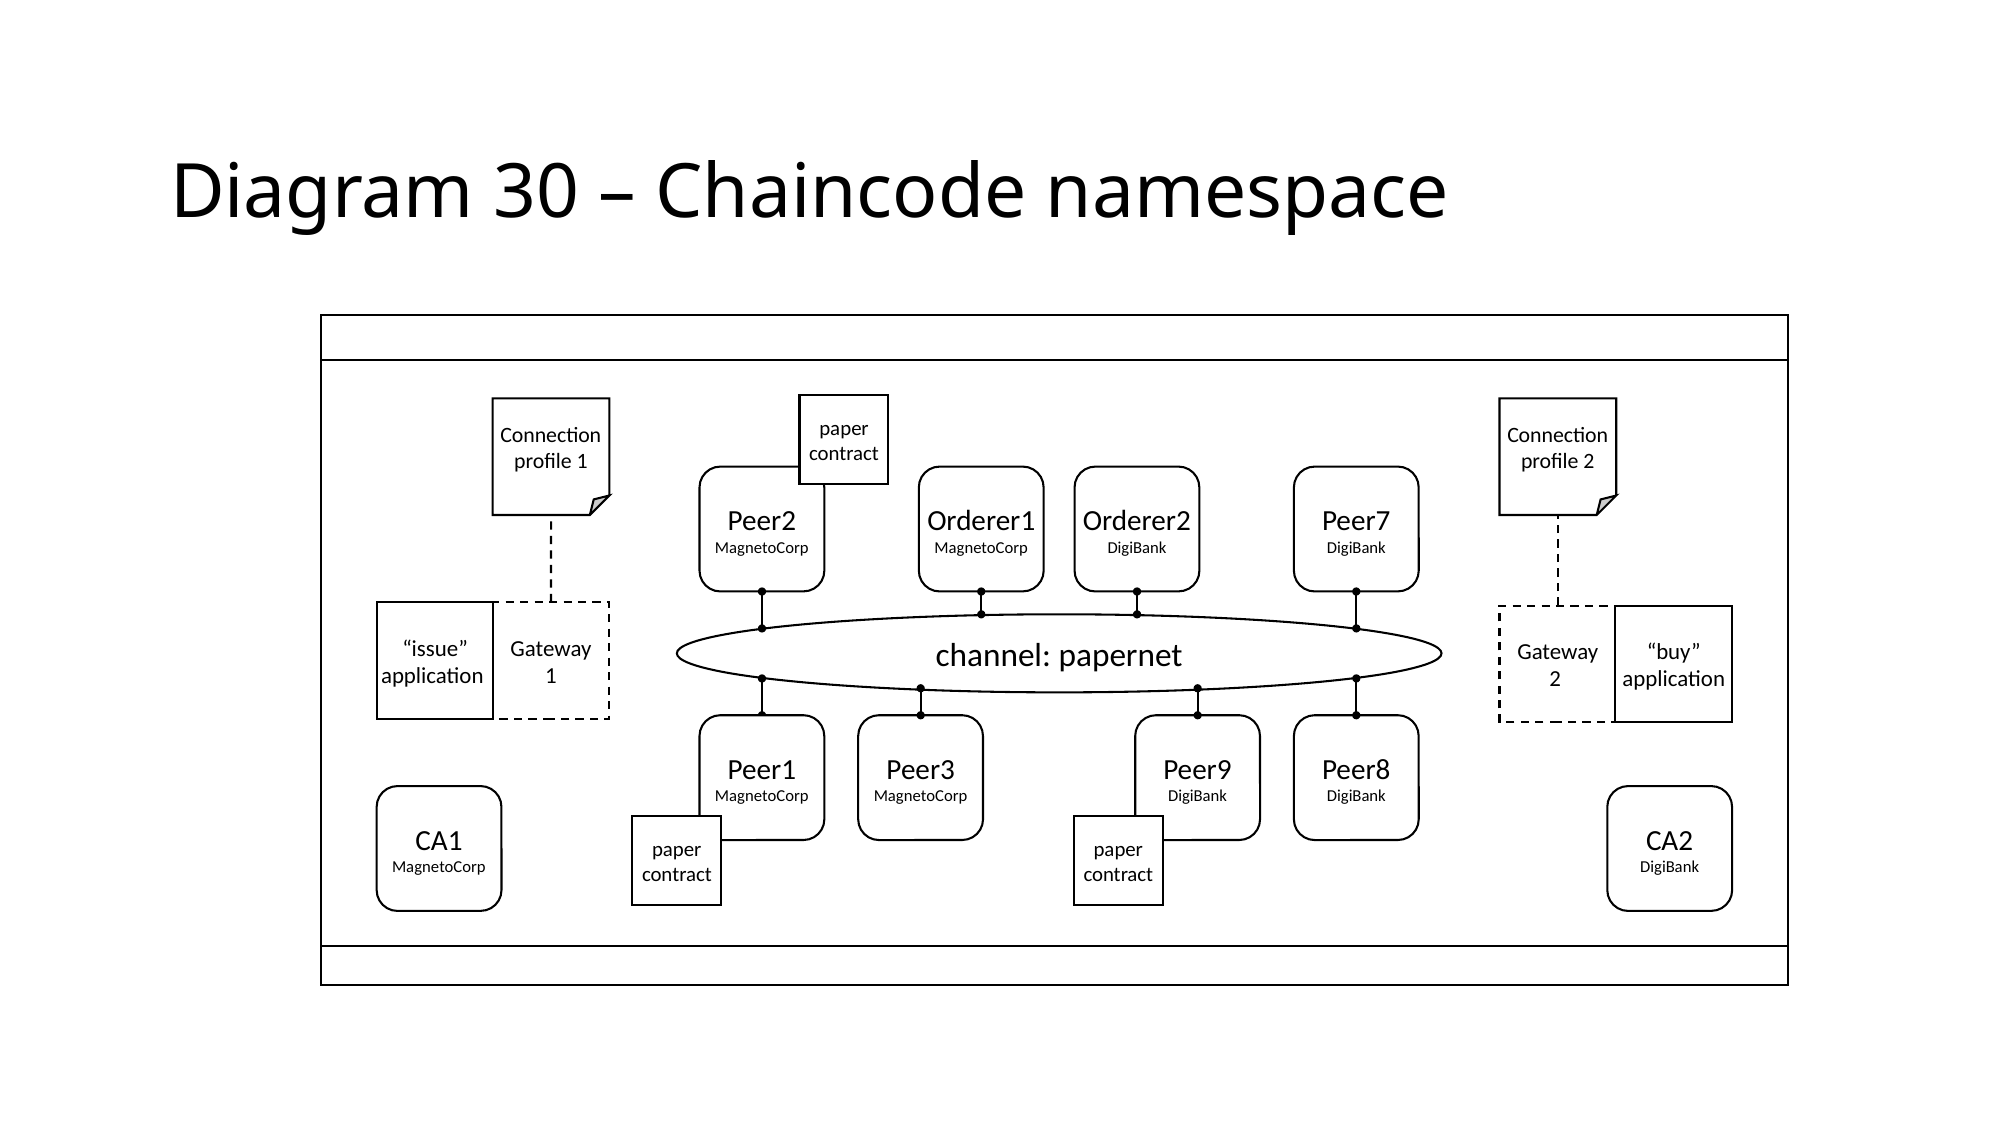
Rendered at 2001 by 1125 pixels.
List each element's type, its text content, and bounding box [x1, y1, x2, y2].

text_box Diagram 30 – Chaincode namespace [162, 84, 1888, 303]
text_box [376, 394, 1733, 912]
text_box [320, 315, 1788, 359]
text_box [320, 359, 1788, 946]
text_box [320, 946, 1788, 986]
